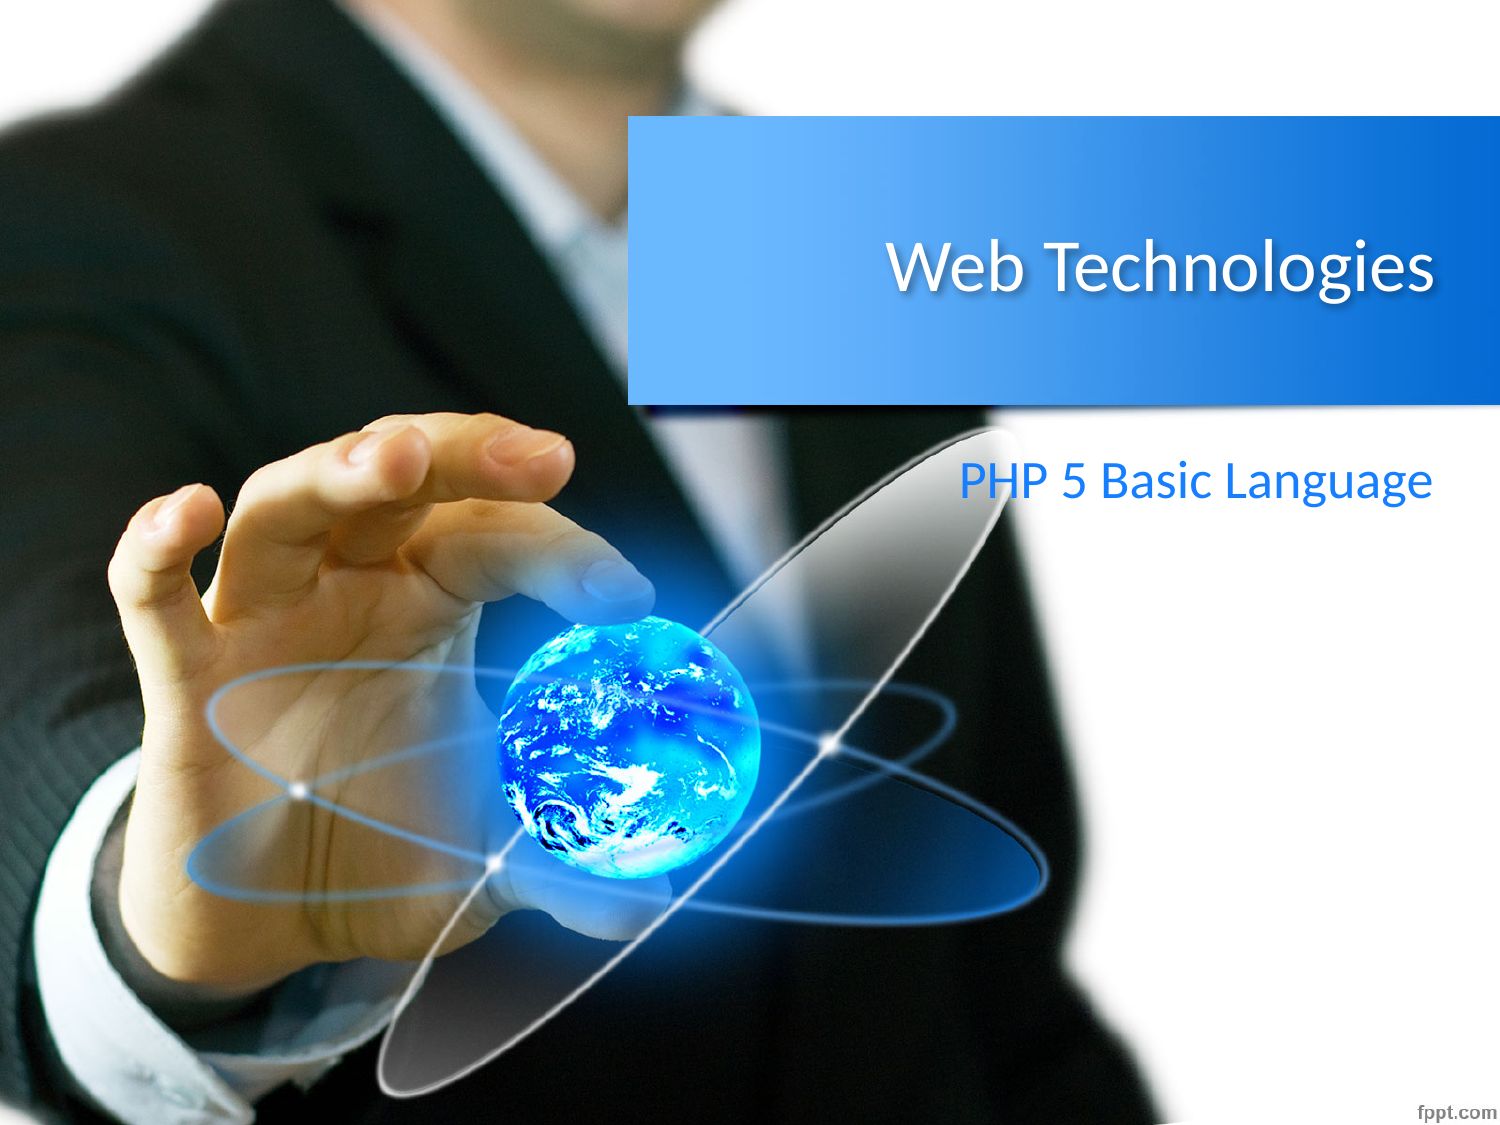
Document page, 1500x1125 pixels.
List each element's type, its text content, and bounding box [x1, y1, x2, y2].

subtitle PHP 5 Basic Language [399, 437, 1450, 613]
title Web Technologies [724, 161, 1452, 363]
picture [0, 0, 1500, 1125]
